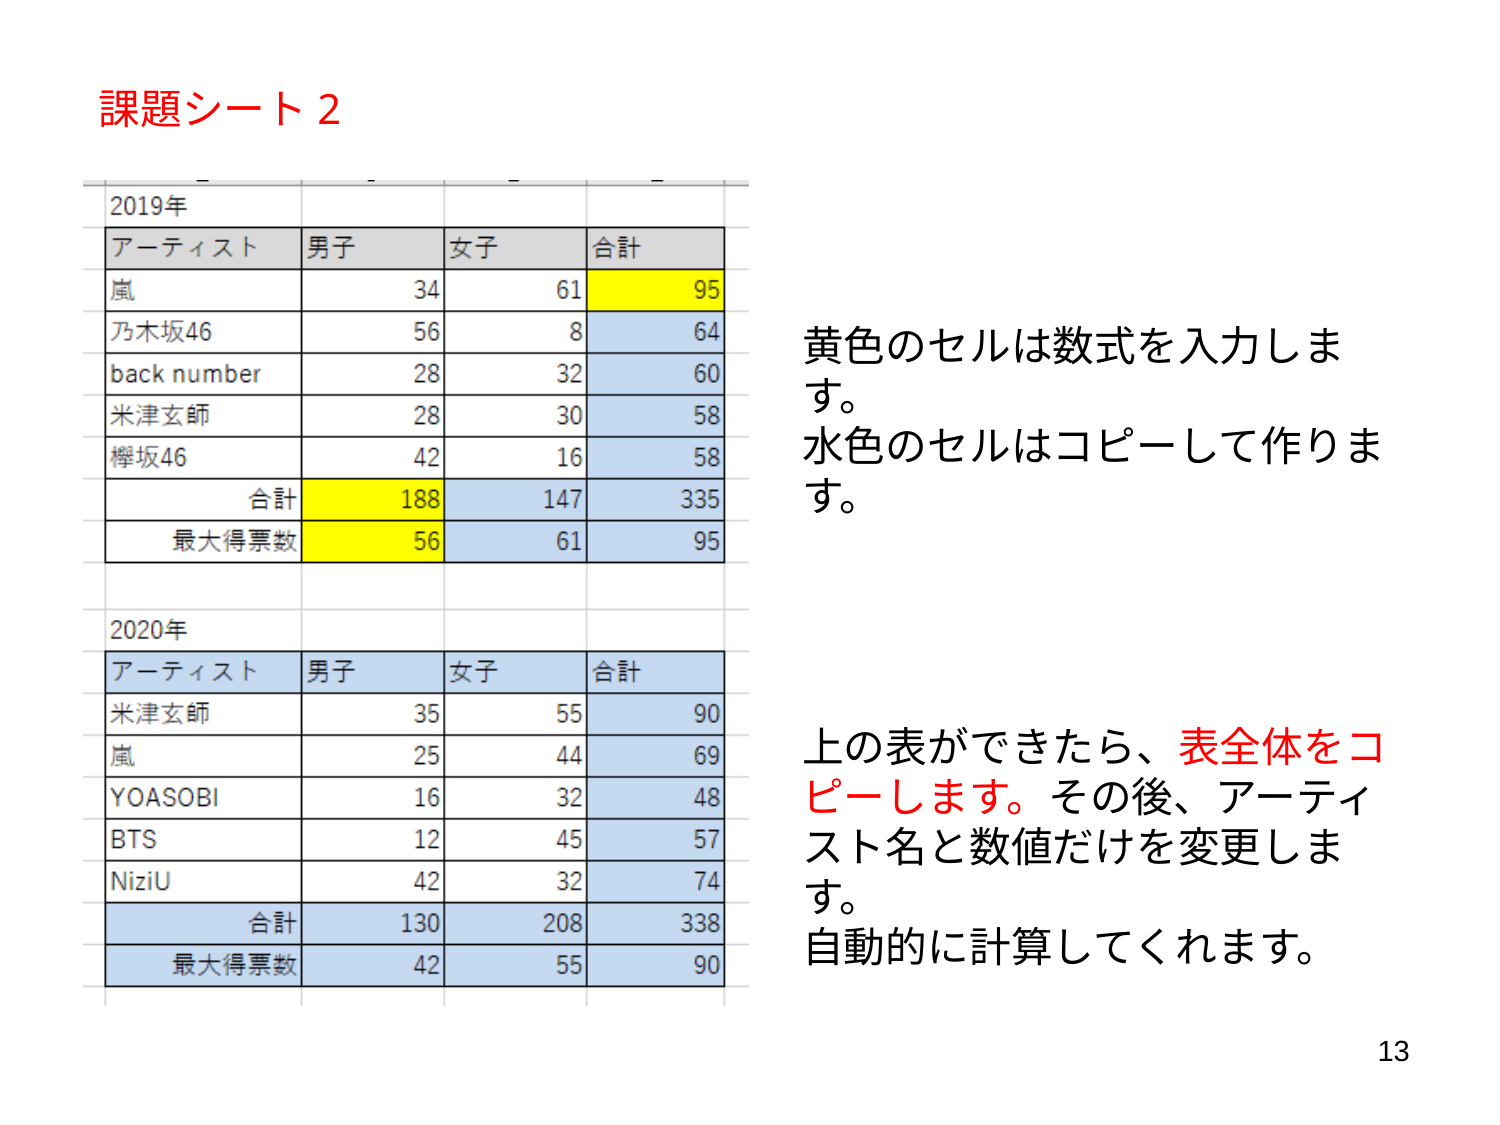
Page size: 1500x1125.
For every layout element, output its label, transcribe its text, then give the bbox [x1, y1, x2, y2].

text_box 課題シート2 [83, 75, 1387, 140]
slide_number 13 [1074, 1024, 1425, 1103]
picture [83, 180, 749, 1006]
text_box 黄色のセルは数式を入力します。 水色のセルはコピーして作ります。 上の表ができたら、表全体をコピーします。その後、アーティスト名と数値だけを変更します。 自動的に計算してくれます。 [787, 312, 1434, 978]
